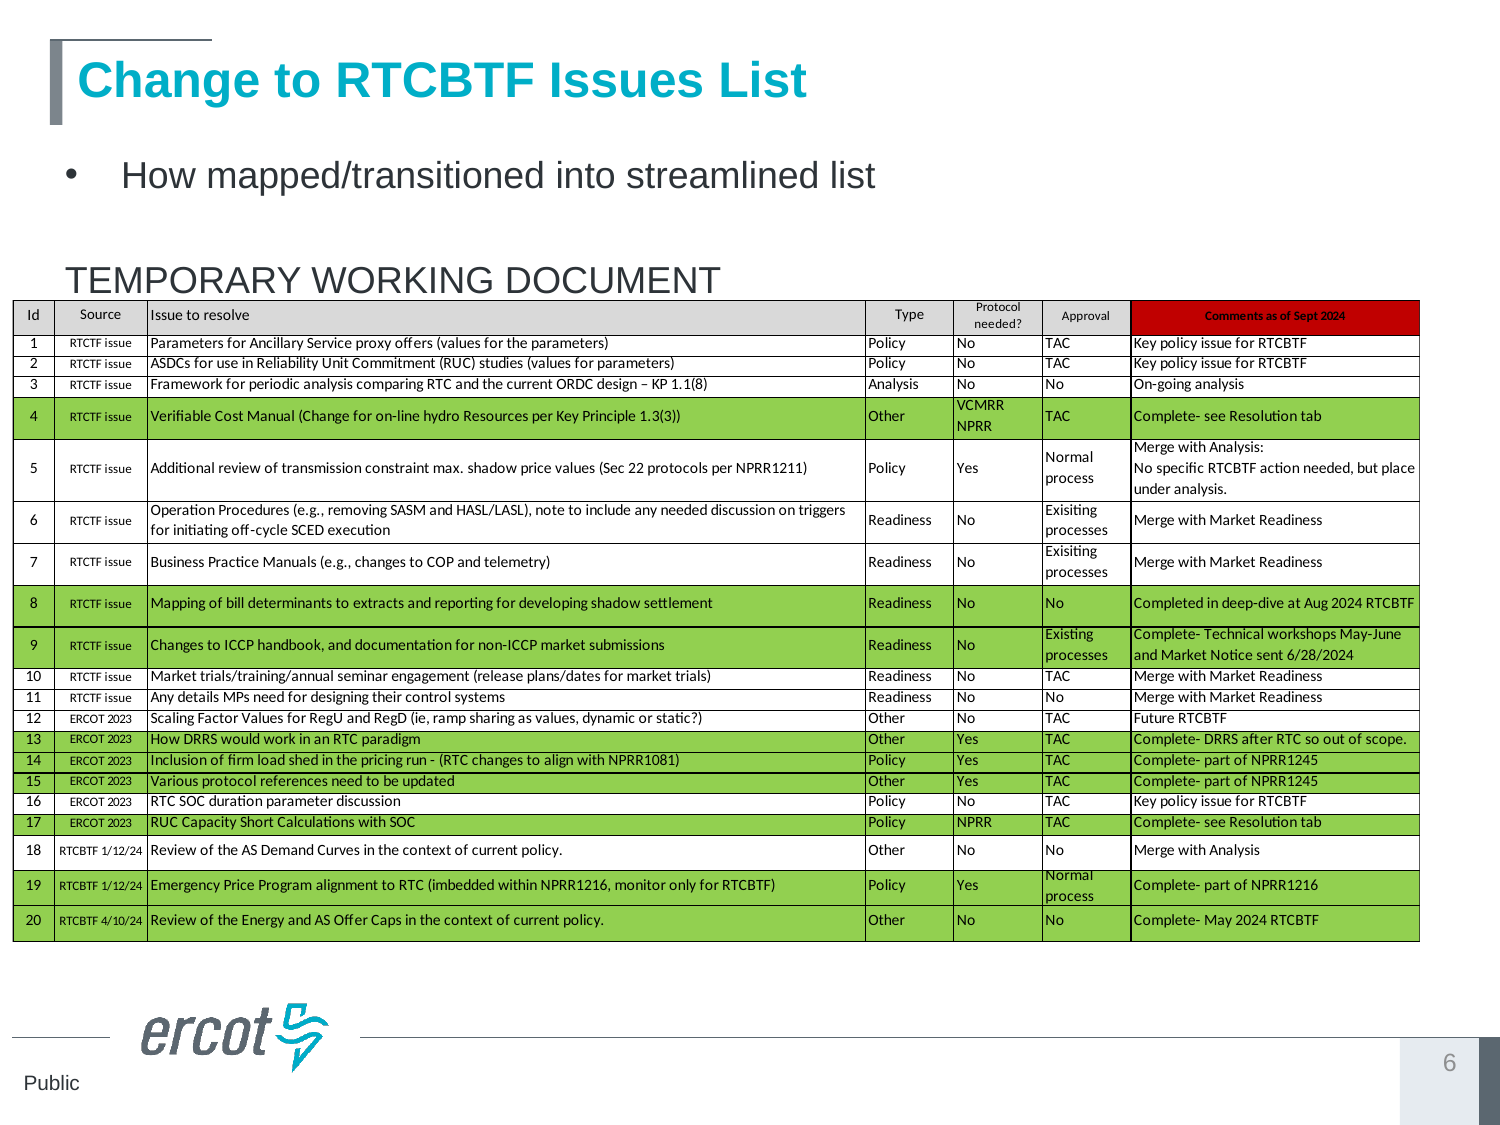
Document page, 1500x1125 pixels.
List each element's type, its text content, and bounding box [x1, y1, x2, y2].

picture [12, 299, 1421, 943]
title Change to RTCBTF Issues List [62, 39, 1450, 134]
picture [137, 999, 332, 1075]
list How mapped/transitioned into streamlined list TEMPORARY WORKING DOCUMENT [50, 143, 1450, 238]
